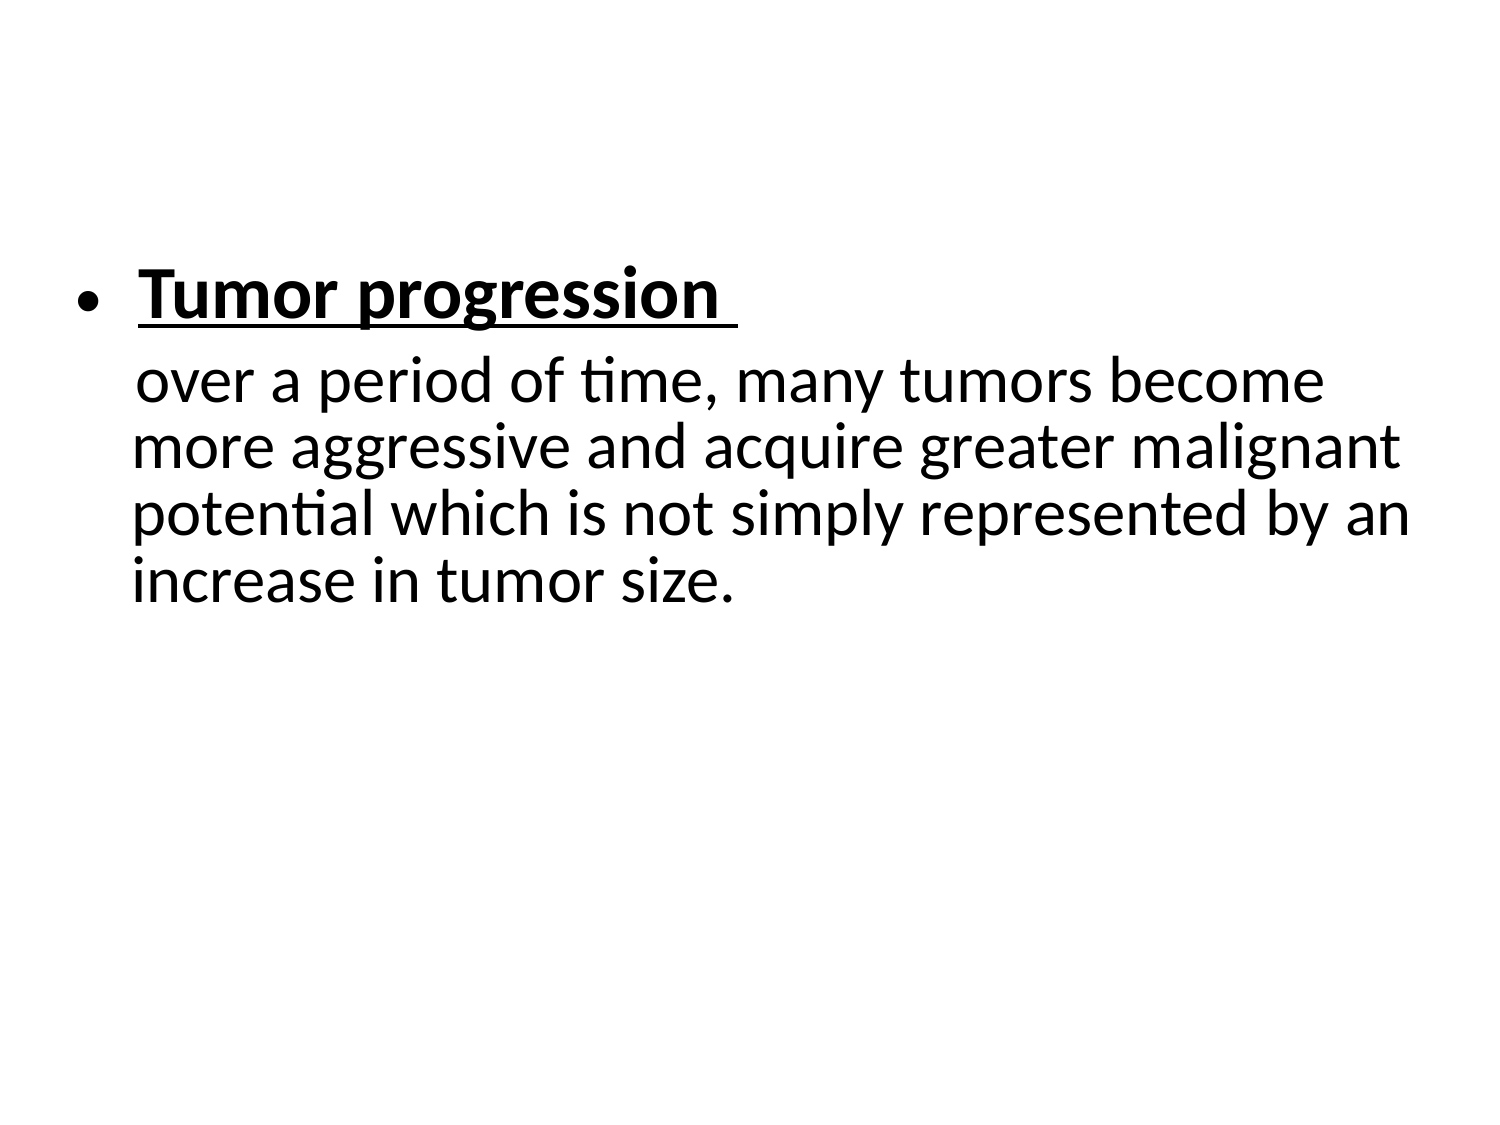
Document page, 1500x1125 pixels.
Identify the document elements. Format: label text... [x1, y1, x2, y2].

list Tumor progression over a period of time, many tumors become more aggressive and acquire greater malignant potential which is not simply represented by an increase in tumor size. [75, 262, 1425, 1005]
